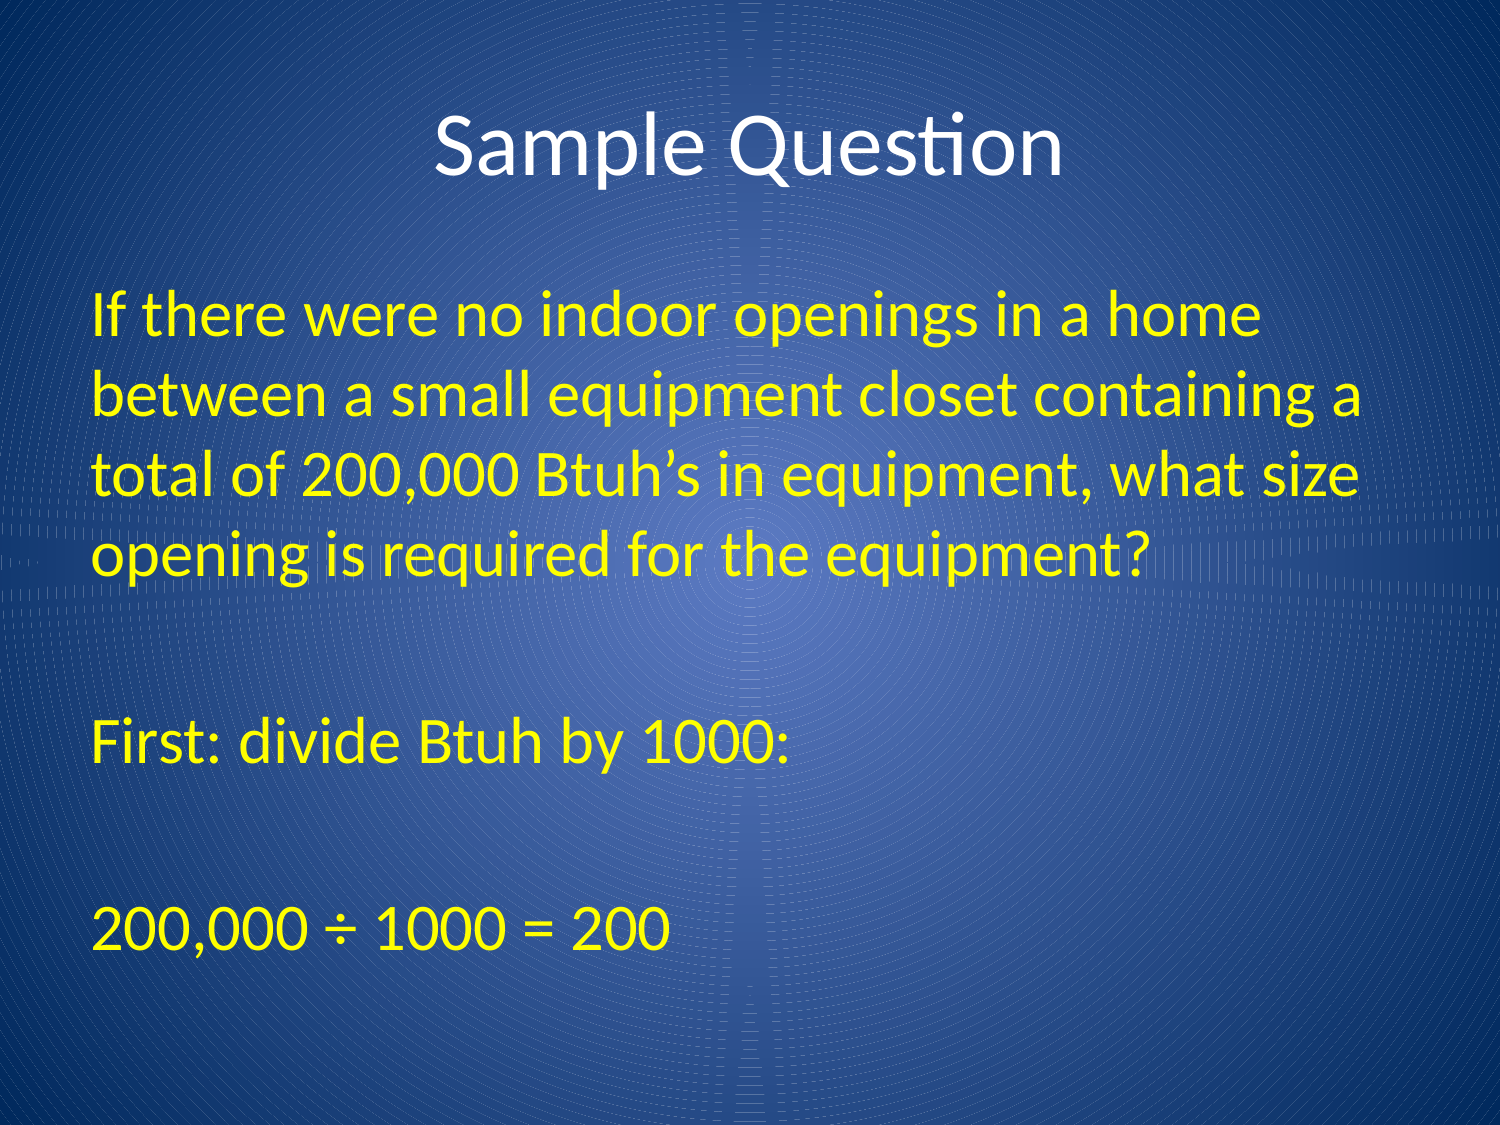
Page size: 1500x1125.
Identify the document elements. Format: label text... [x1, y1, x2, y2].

title Sample Question [75, 45, 1425, 233]
list If there were no indoor openings in a home between a small equipment closet containing a total of 200,000 Btuh’s in equipment, what size opening is required for the equipment? First: divide Btuh by 1000: 200,000 ÷ 1000 = 200 [75, 262, 1425, 1005]
